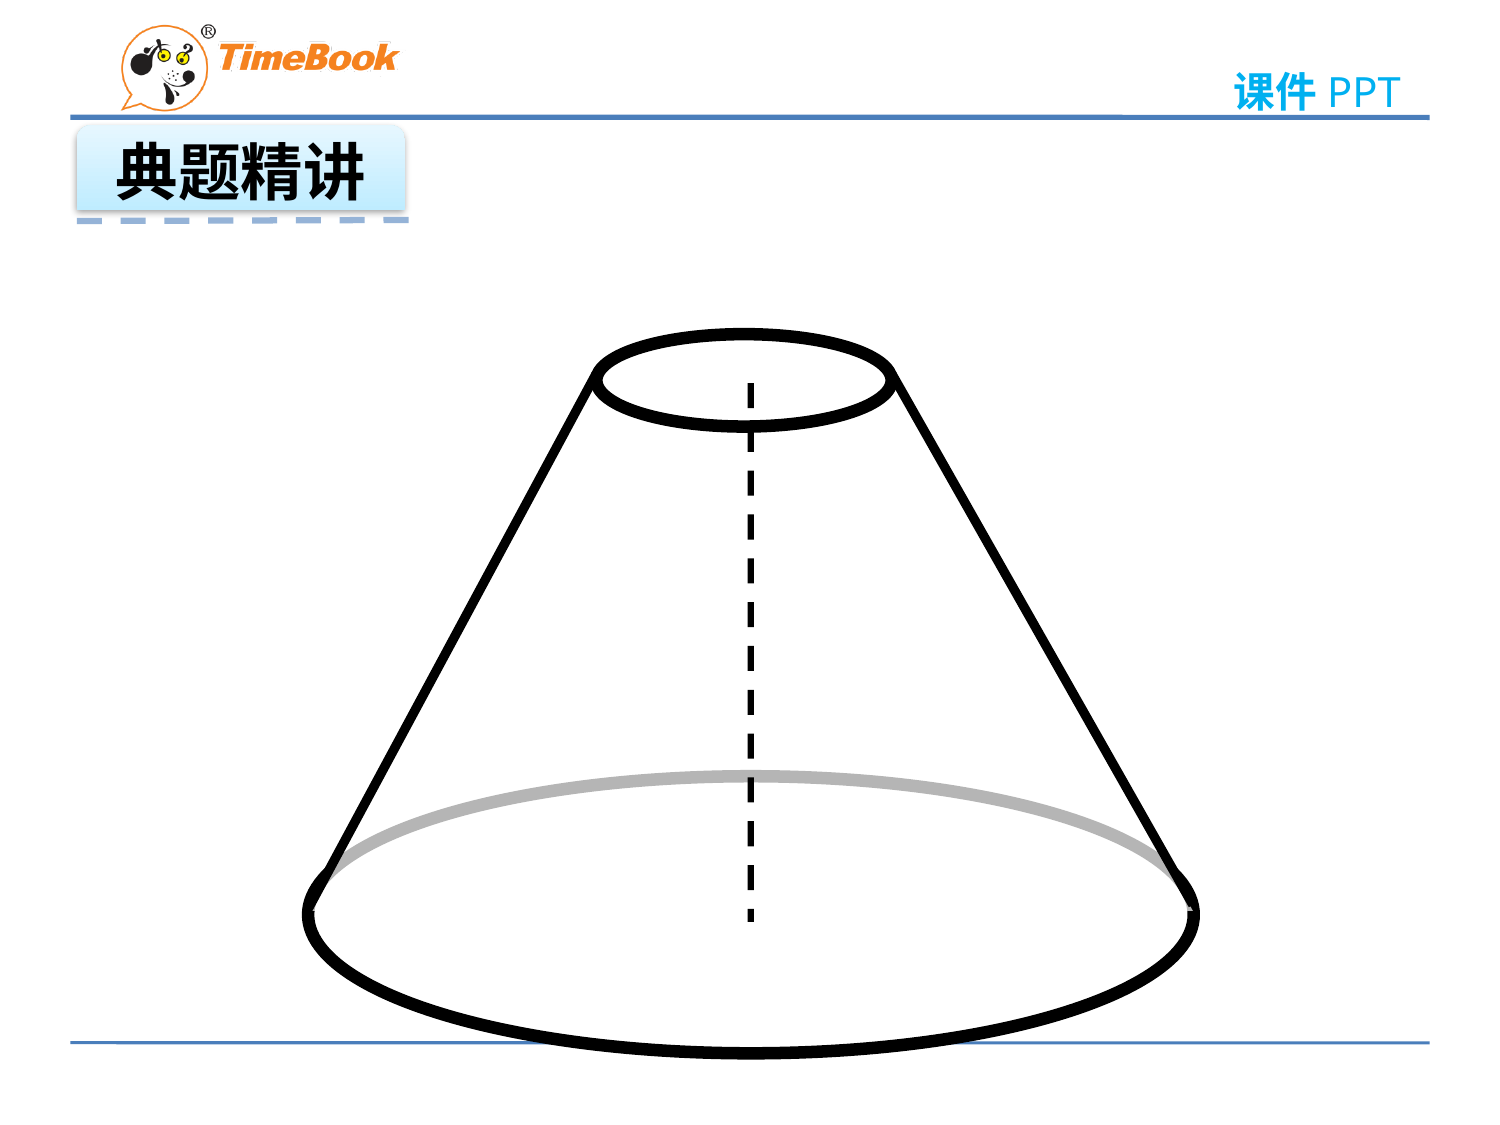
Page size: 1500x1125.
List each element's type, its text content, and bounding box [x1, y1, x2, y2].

text_box [306, 379, 1193, 911]
text_box [596, 334, 892, 427]
text_box [308, 870, 1194, 1054]
text_box 典题精讲 [76, 124, 406, 212]
picture [118, 22, 408, 113]
